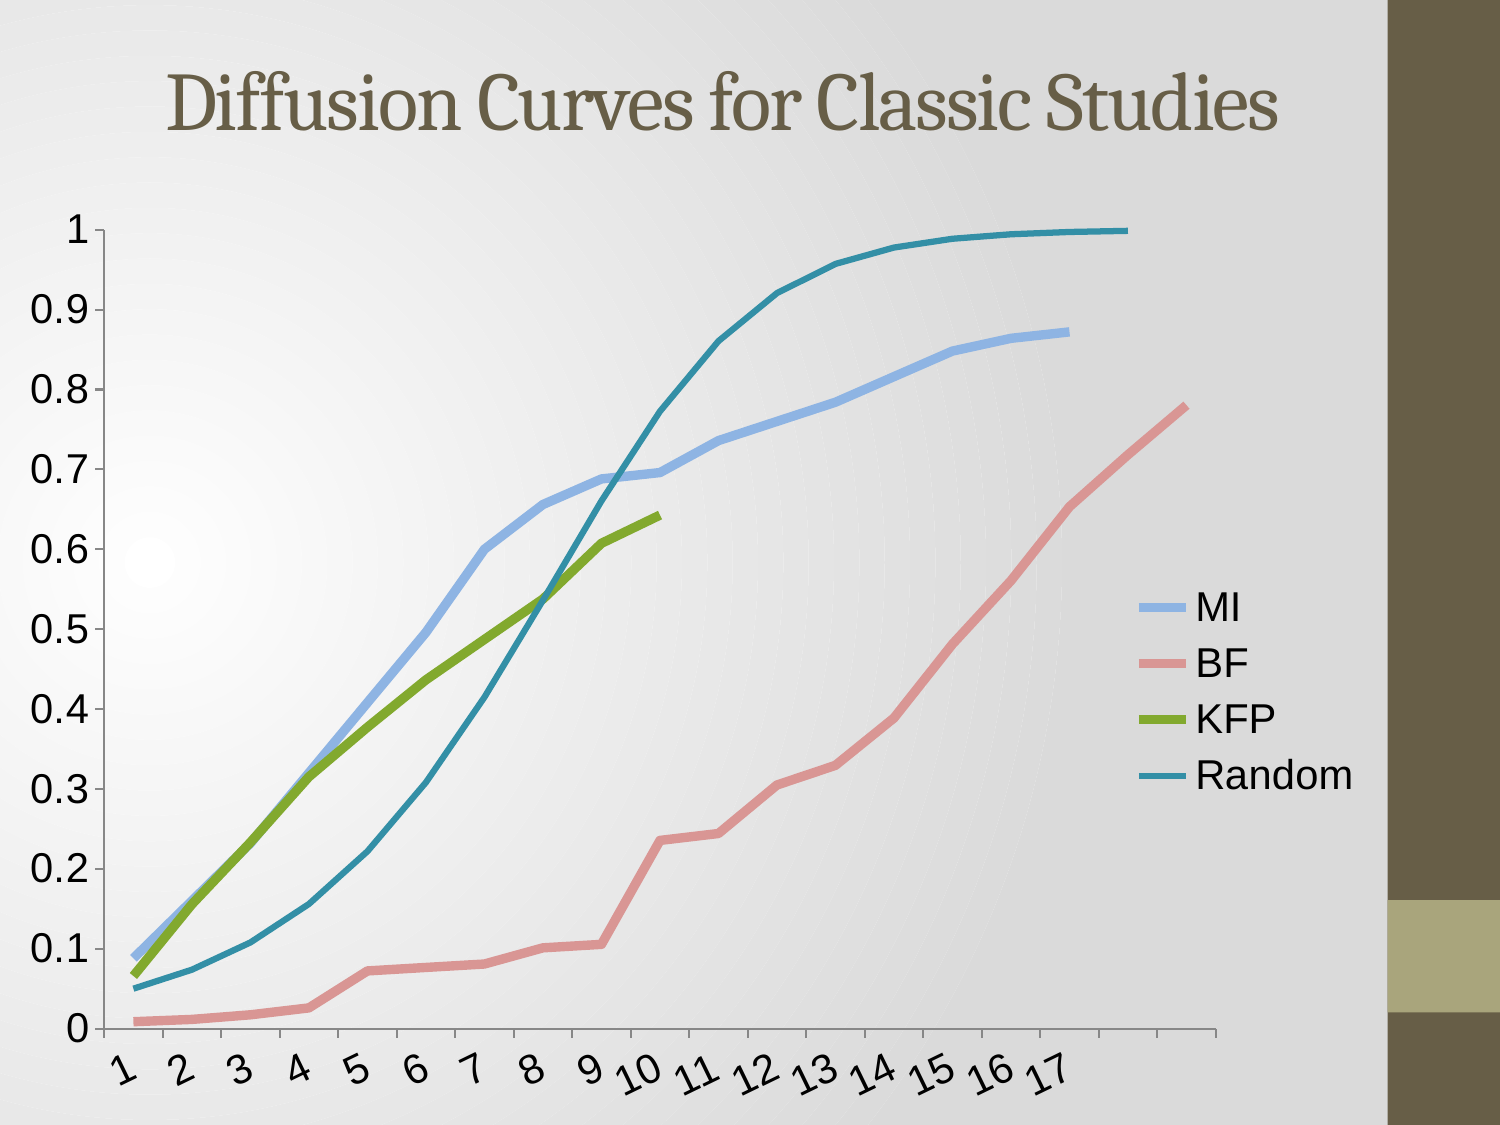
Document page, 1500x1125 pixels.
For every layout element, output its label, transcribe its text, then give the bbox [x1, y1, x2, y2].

title Diffusion Curves for Classic Studies [150, 3, 1380, 180]
chart [0, 186, 1500, 1125]
